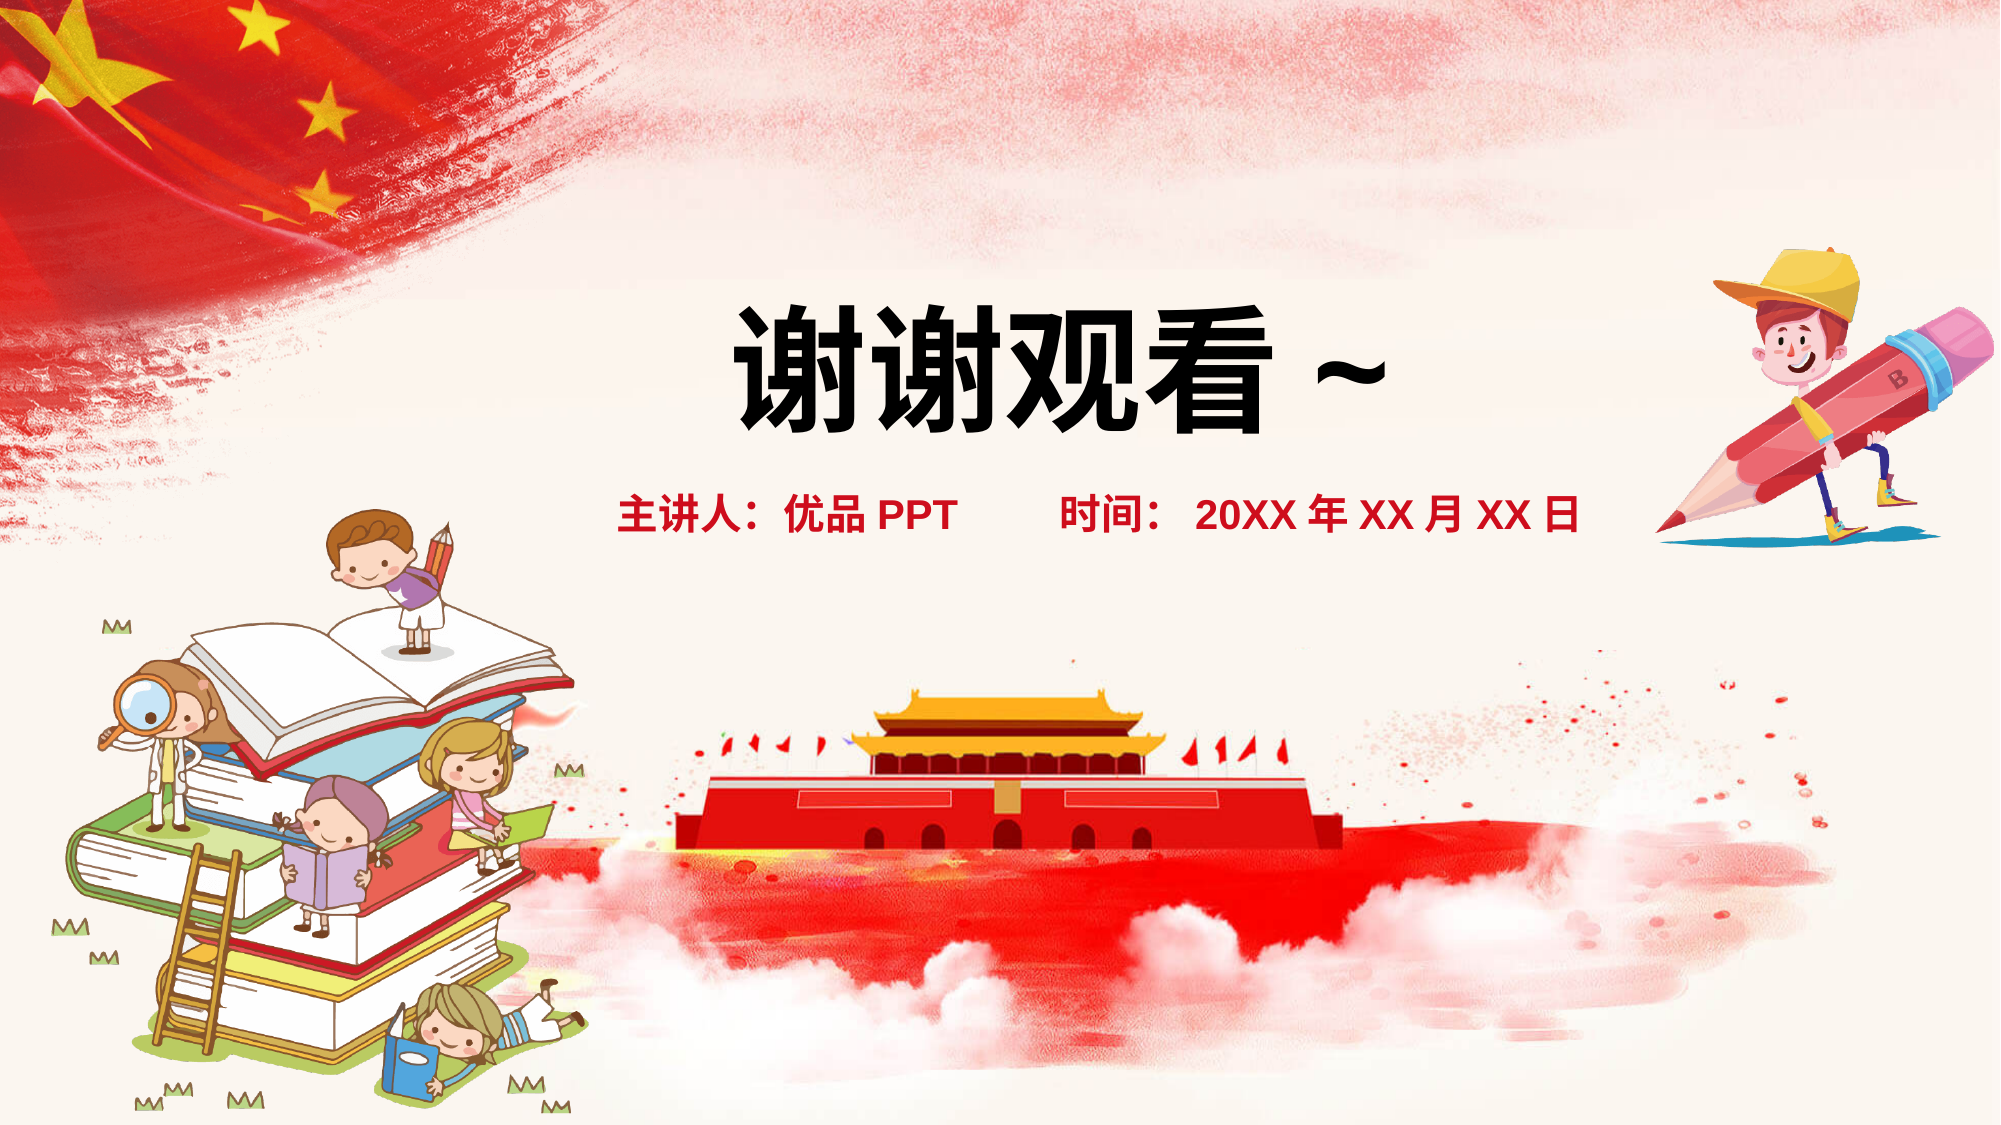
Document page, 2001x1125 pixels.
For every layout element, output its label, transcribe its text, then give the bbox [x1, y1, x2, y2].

text_box 主讲人：优品PPT 时间：20XX年XX月XX日 [751, 480, 1650, 546]
picture [0, 0, 2000, 1125]
text_box 谢谢观看~ [751, 276, 1650, 456]
